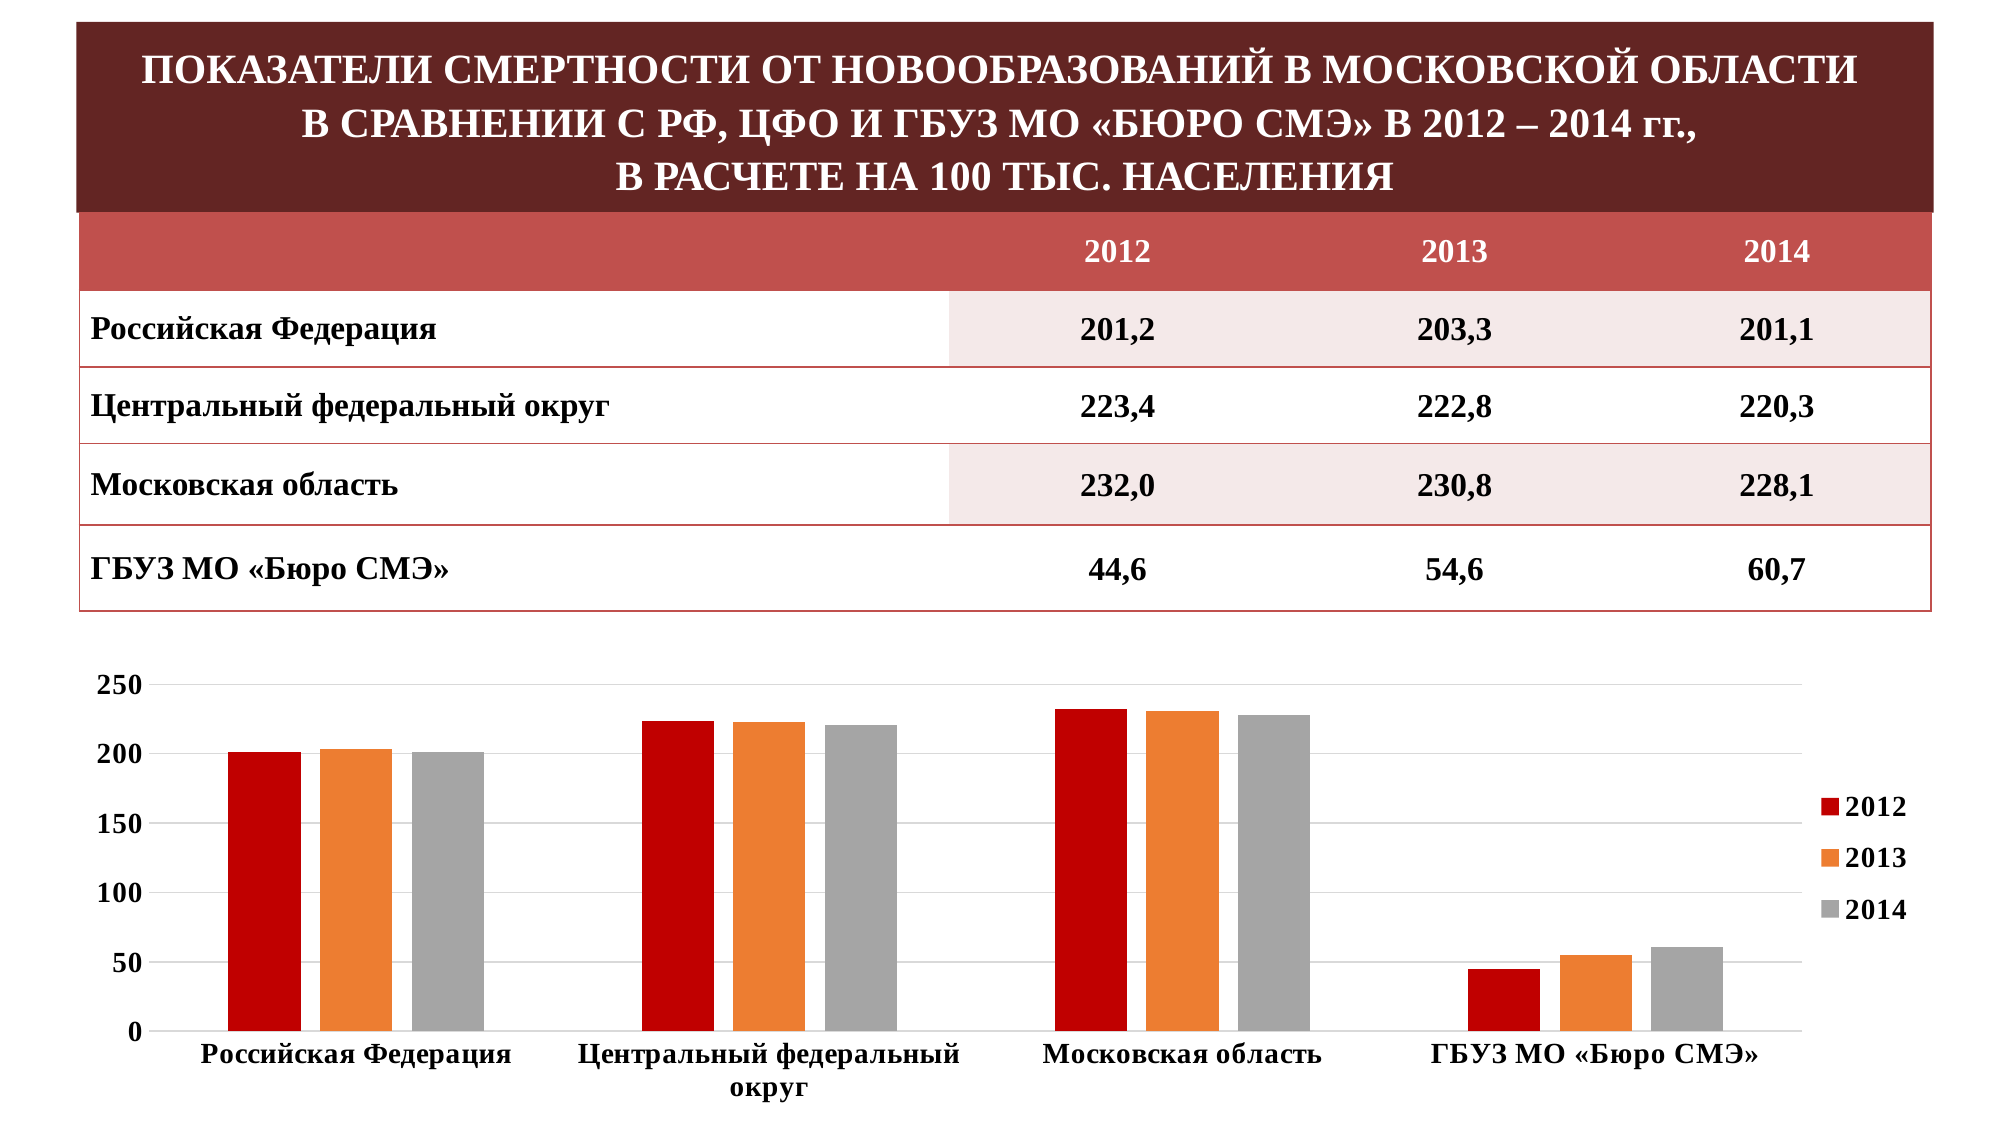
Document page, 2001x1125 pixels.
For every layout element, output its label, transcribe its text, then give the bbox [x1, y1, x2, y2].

table_cell 228,1 [1623, 444, 1930, 524]
table_cell Московская область [80, 444, 949, 524]
table_cell ГБУЗ МО «Бюро СМЭ» [80, 526, 949, 610]
table_cell 220,3 [1623, 368, 1930, 443]
table_header 2012 [949, 214, 1286, 289]
table_cell 232,0 [949, 444, 1286, 524]
table_cell 230,8 [1286, 444, 1623, 524]
table_cell 60,7 [1623, 526, 1930, 610]
table_header 2014 [1623, 214, 1930, 289]
table_cell 54,6 [1286, 526, 1623, 610]
table_cell Российская Федерация [80, 291, 949, 366]
table_cell 223,4 [949, 368, 1286, 443]
table_header 2013 [1286, 214, 1623, 289]
table_cell 201,1 [1623, 291, 1930, 366]
table_cell 44,6 [949, 526, 1286, 610]
table_cell Центральный федеральный округ [80, 368, 949, 443]
chart [76, 656, 1934, 1125]
table_cell 222,8 [1286, 368, 1623, 443]
table_cell 203,3 [1286, 291, 1623, 366]
title ПОКАЗАТЕЛИ СМЕРТНОСТИ ОТ НОВООБРАЗОВАНИЙ В МОСКОВСКОЙ ОБЛАСТИ В СРАВНЕНИИ С РФ, ЦФО И ГБУЗ МО «БЮРО СМЭ» В 2012 – 2014 гг., В РАСЧЕТЕ НА 100 ТЫС. НАСЕЛЕНИЯ [76, 21, 1934, 213]
table_header [80, 214, 949, 289]
table_cell 201,2 [949, 291, 1286, 366]
